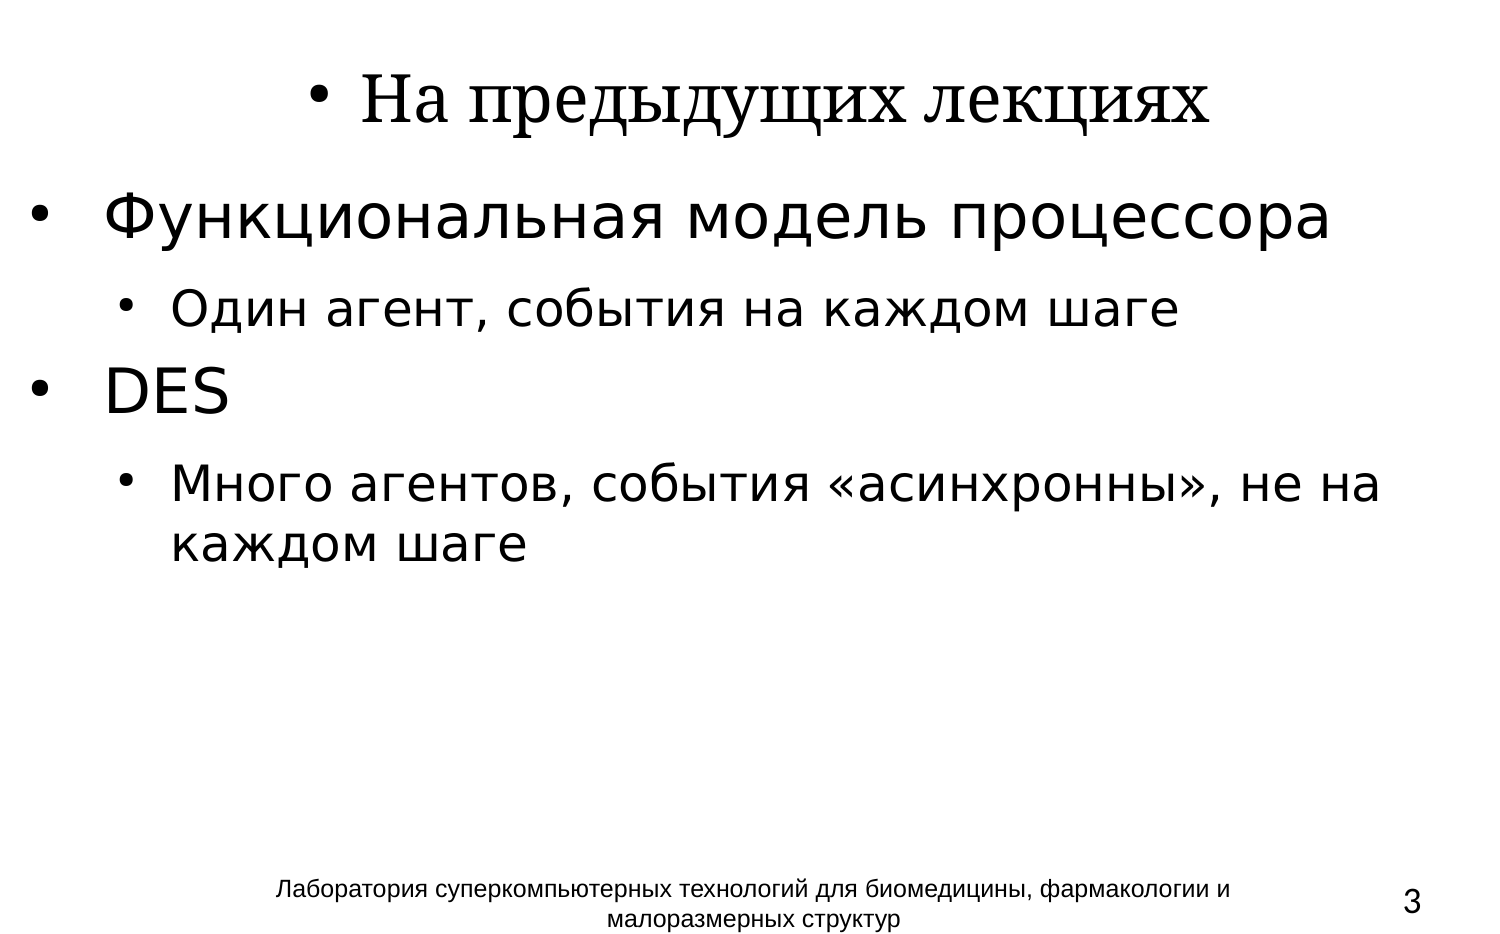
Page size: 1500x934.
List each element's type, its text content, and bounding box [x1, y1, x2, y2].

title На предыдущих лекциях [75, 9, 1425, 177]
text_box Лаборатория суперкомпьютерных технологий для биомедицины, фармакологии и малоразмерных структур [171, 864, 1338, 915]
list Функциональная модель процессора Один агент, события на каждом шаге DES Много агентов, события «асинхронны», не на каждом шаге [13, 177, 1425, 719]
text_box 3 [1387, 868, 1473, 918]
